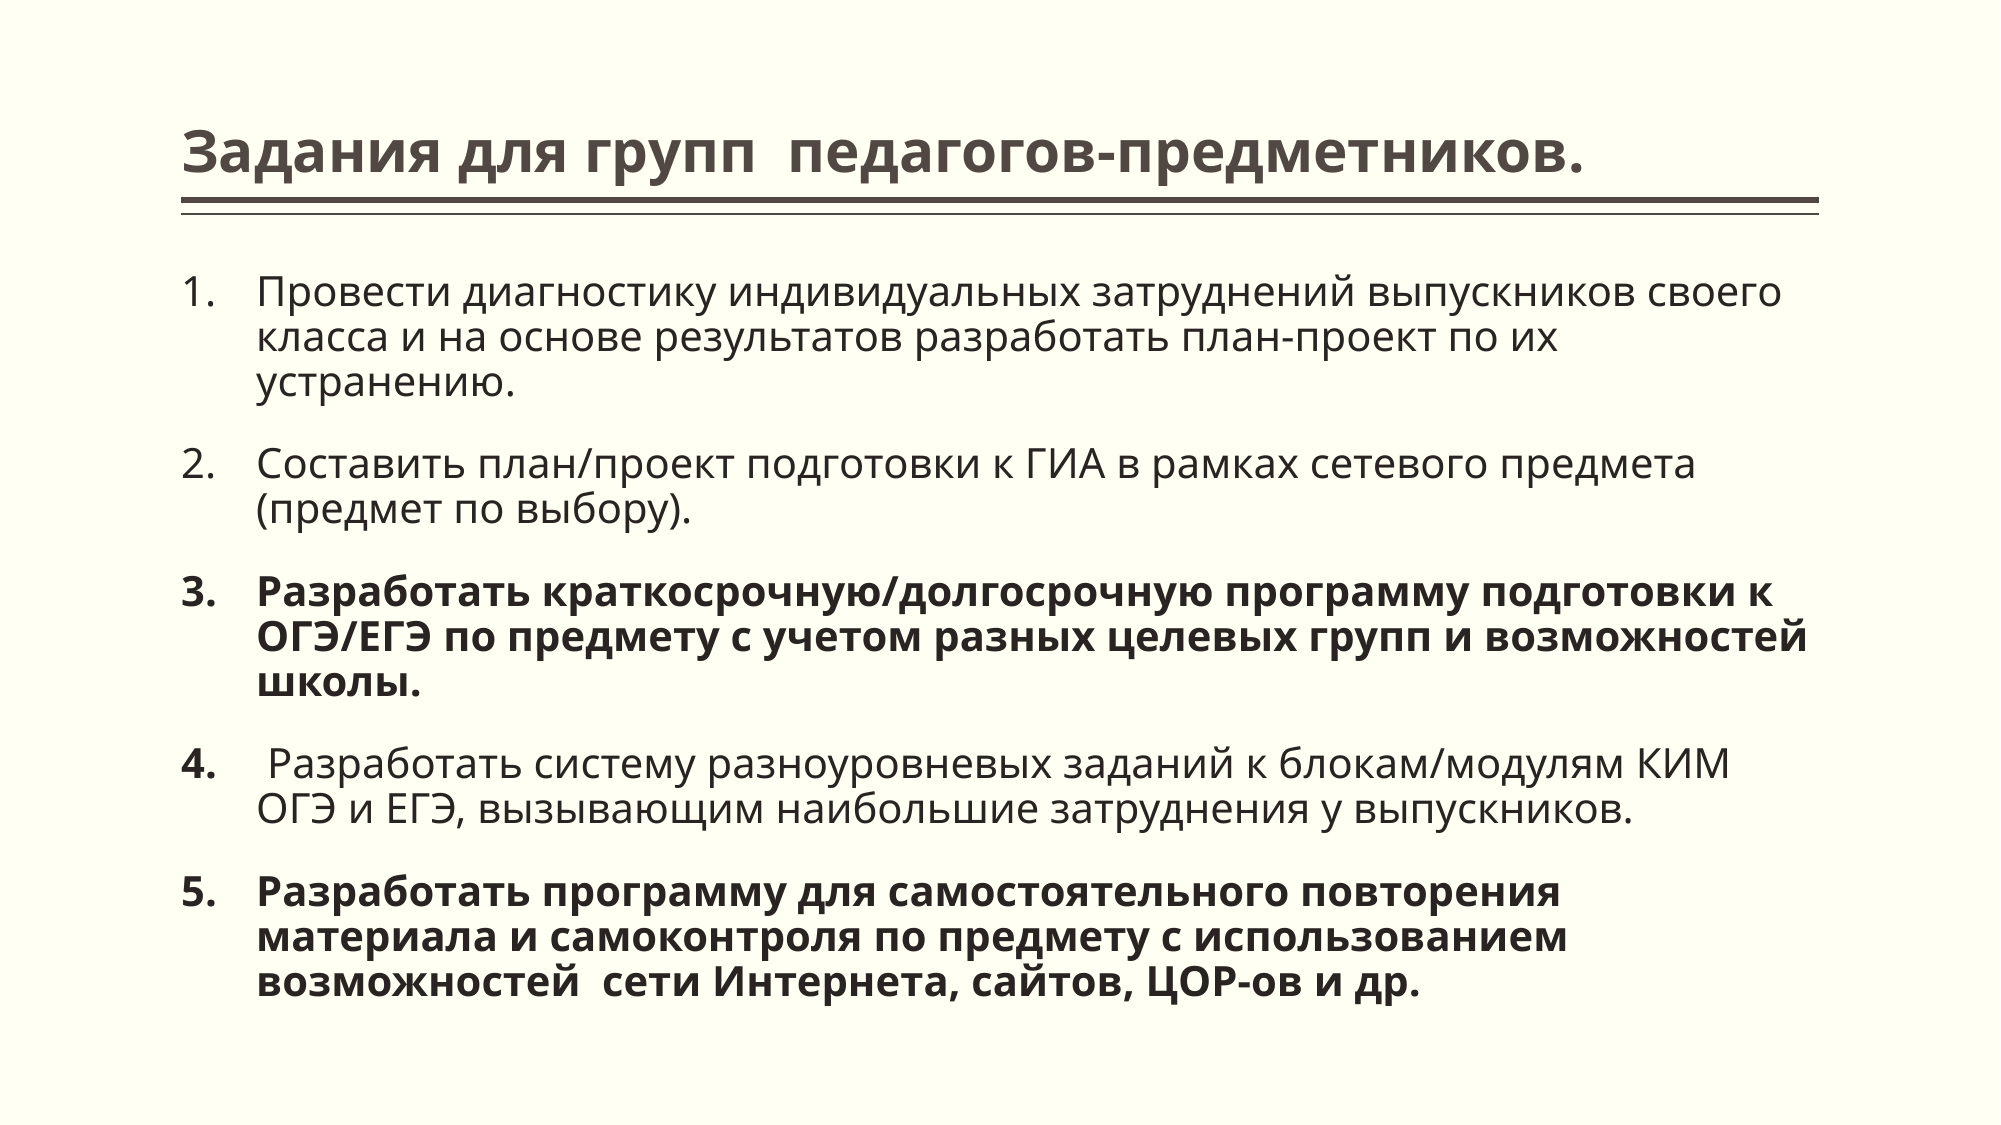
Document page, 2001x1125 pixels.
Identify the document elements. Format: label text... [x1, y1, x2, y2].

list Провести диагностику индивидуальных затруднений выпускников своего класса и на основе результатов разработать план-проект по их устранению. Составить план/проект подготовки к ГИА в рамках сетевого предмета (предмет по выбору). Разработать краткосрочную/долгосрочную программу подготовки к ОГЭ/ЕГЭ по предмету с учетом разных целевых групп и возможностей школы. Разработать систему разноуровневых заданий к блокам/модулям КИМ ОГЭ и ЕГЭ, вызывающим наибольшие затруднения у выпускников. Разработать программу для самостоятельного повторения материала и самоконтроля по предмету с использованием возможностей сети Интернета, сайтов, ЦОР-ов и др. [181, 262, 1819, 1013]
title Задания для групп педагогов-предметников. [181, 12, 1819, 193]
